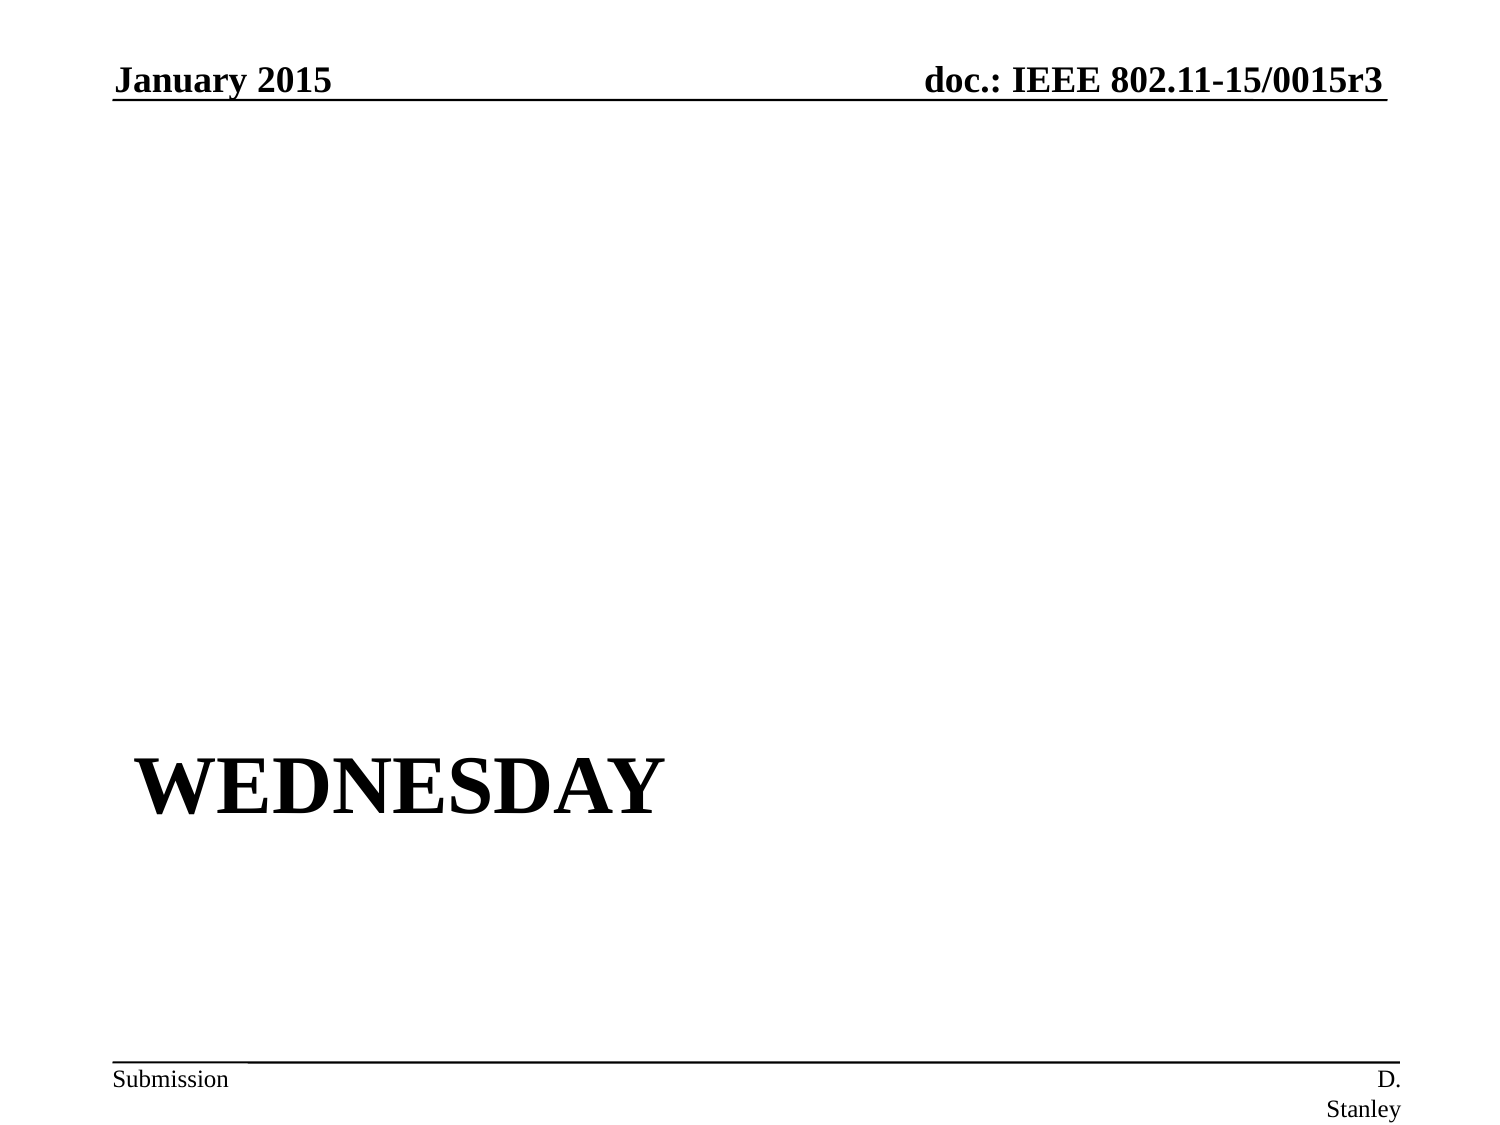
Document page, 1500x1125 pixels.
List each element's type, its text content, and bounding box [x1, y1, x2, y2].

footer D. Stanley Aruba Networks [1324, 1061, 1402, 1093]
title Wednesday [118, 722, 1394, 947]
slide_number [114, 54, 374, 101]
